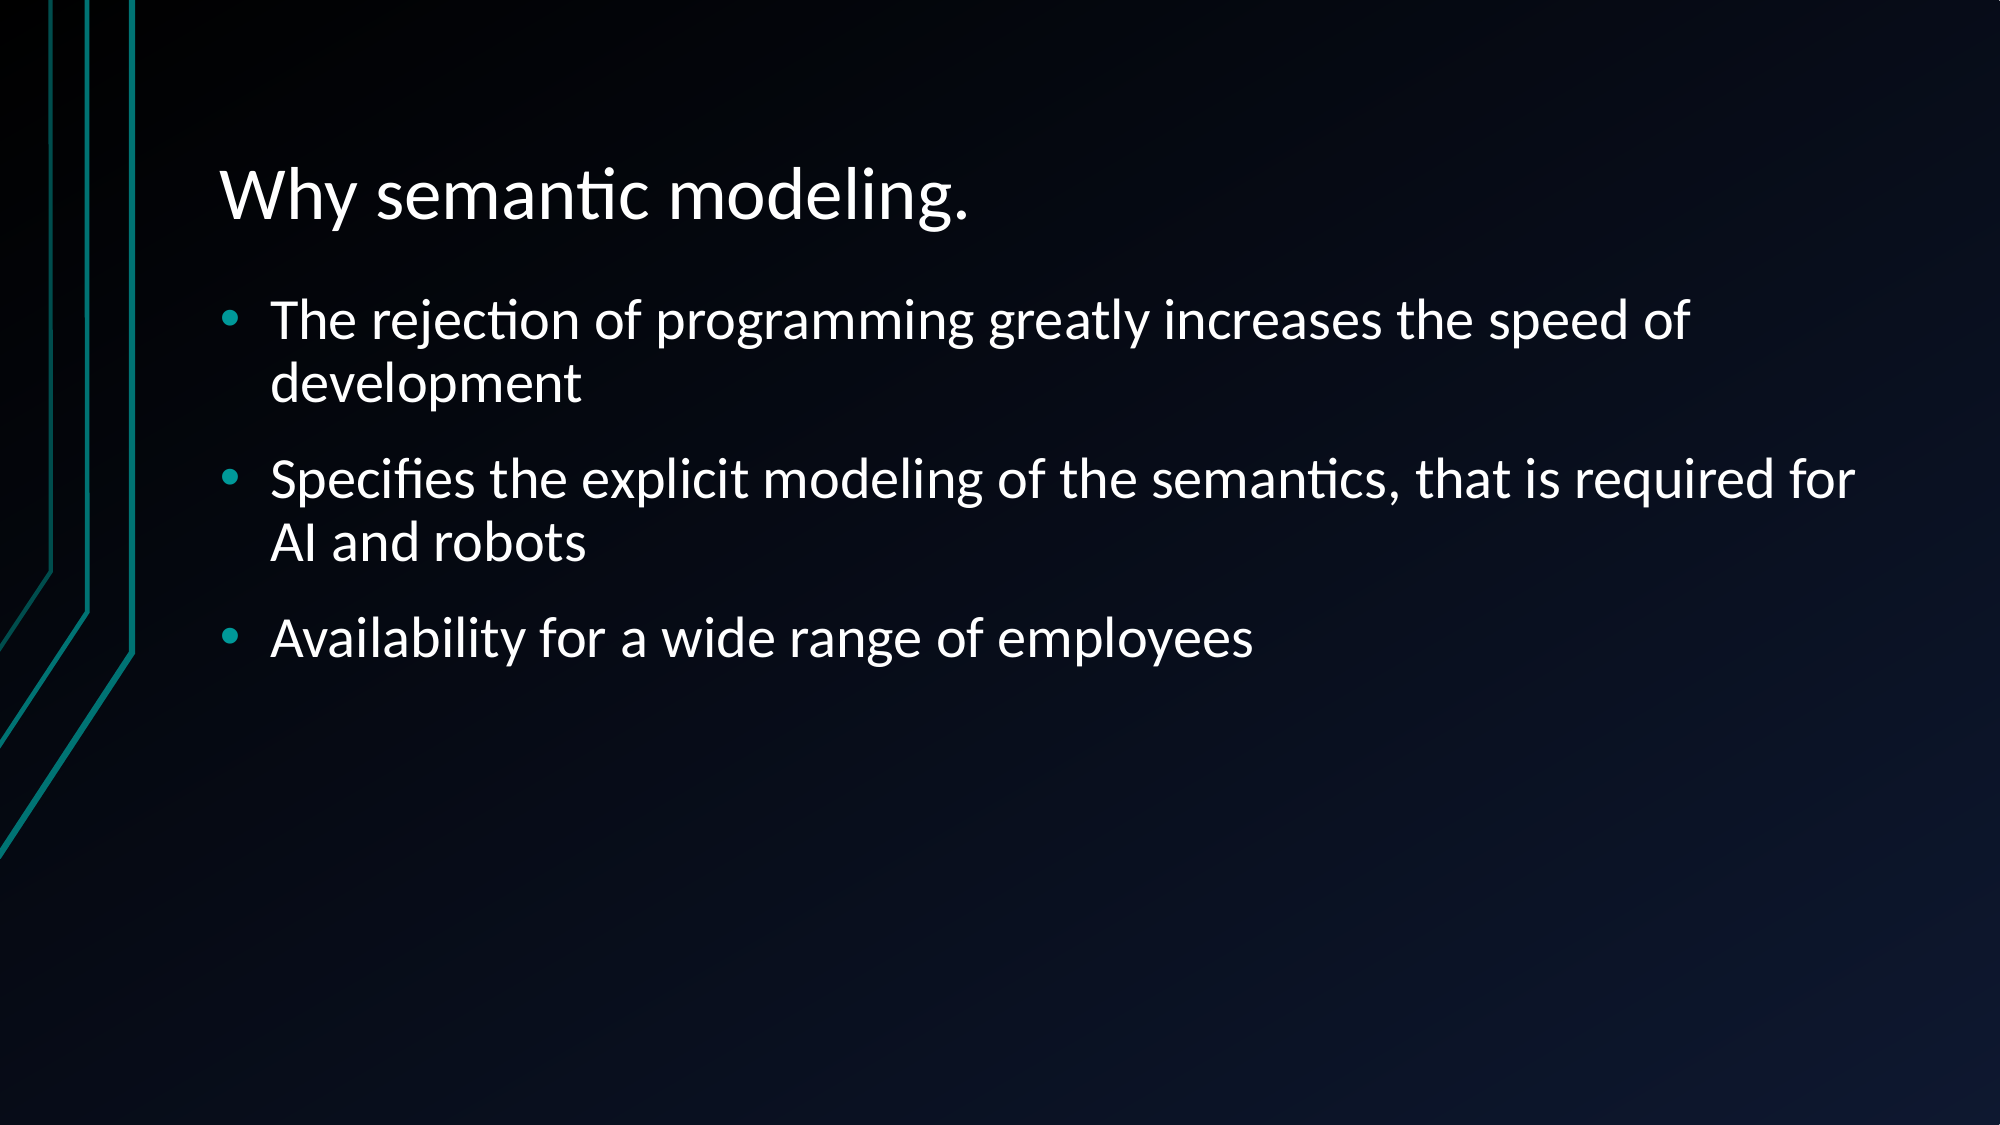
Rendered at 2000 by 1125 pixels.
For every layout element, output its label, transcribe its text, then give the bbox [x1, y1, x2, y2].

list The rejection of programming greatly increases the speed of development Specifies the explicit modeling of the semantics, that is required for AI and robots Availability for a wide range of employees [199, 279, 1900, 1012]
title Why semantic modeling. [199, 45, 1900, 246]
